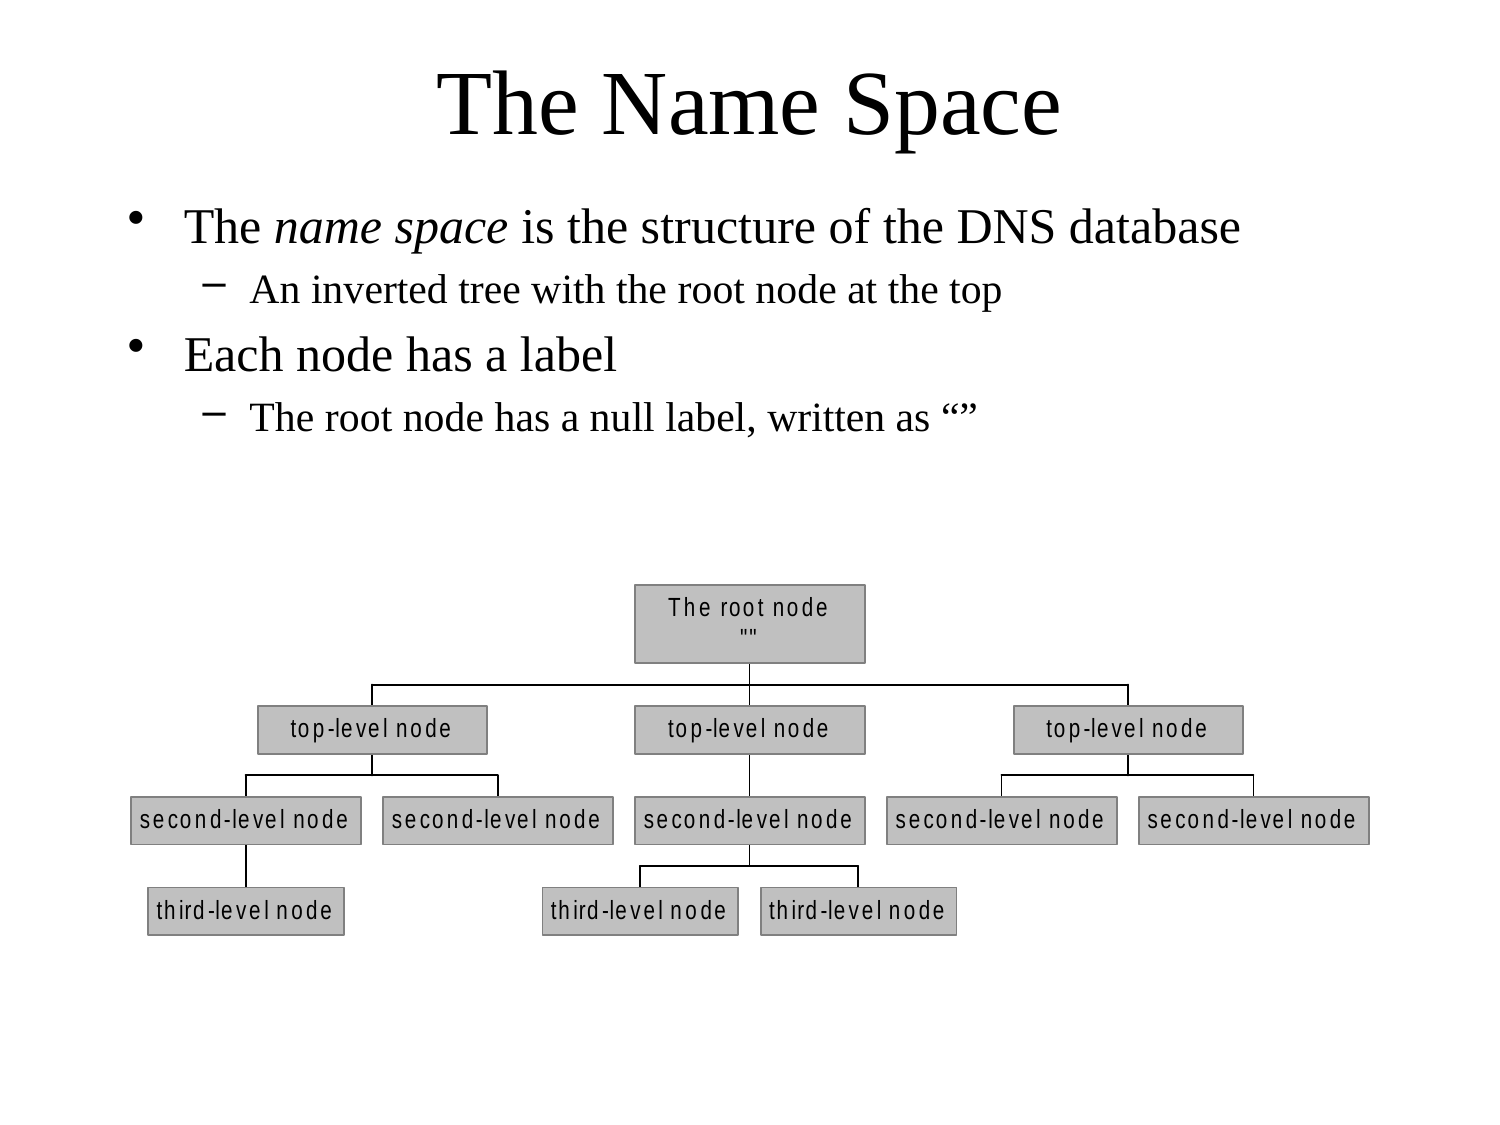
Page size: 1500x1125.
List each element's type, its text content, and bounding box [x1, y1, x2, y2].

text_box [127, 580, 1373, 940]
list The name space is the structure of the DNS database An inverted tree with the root node at the top Each node has a label The root node has a null label, written as “” [112, 186, 1388, 862]
text_box [191, 440, 1491, 1125]
title The Name Space [112, 33, 1388, 163]
